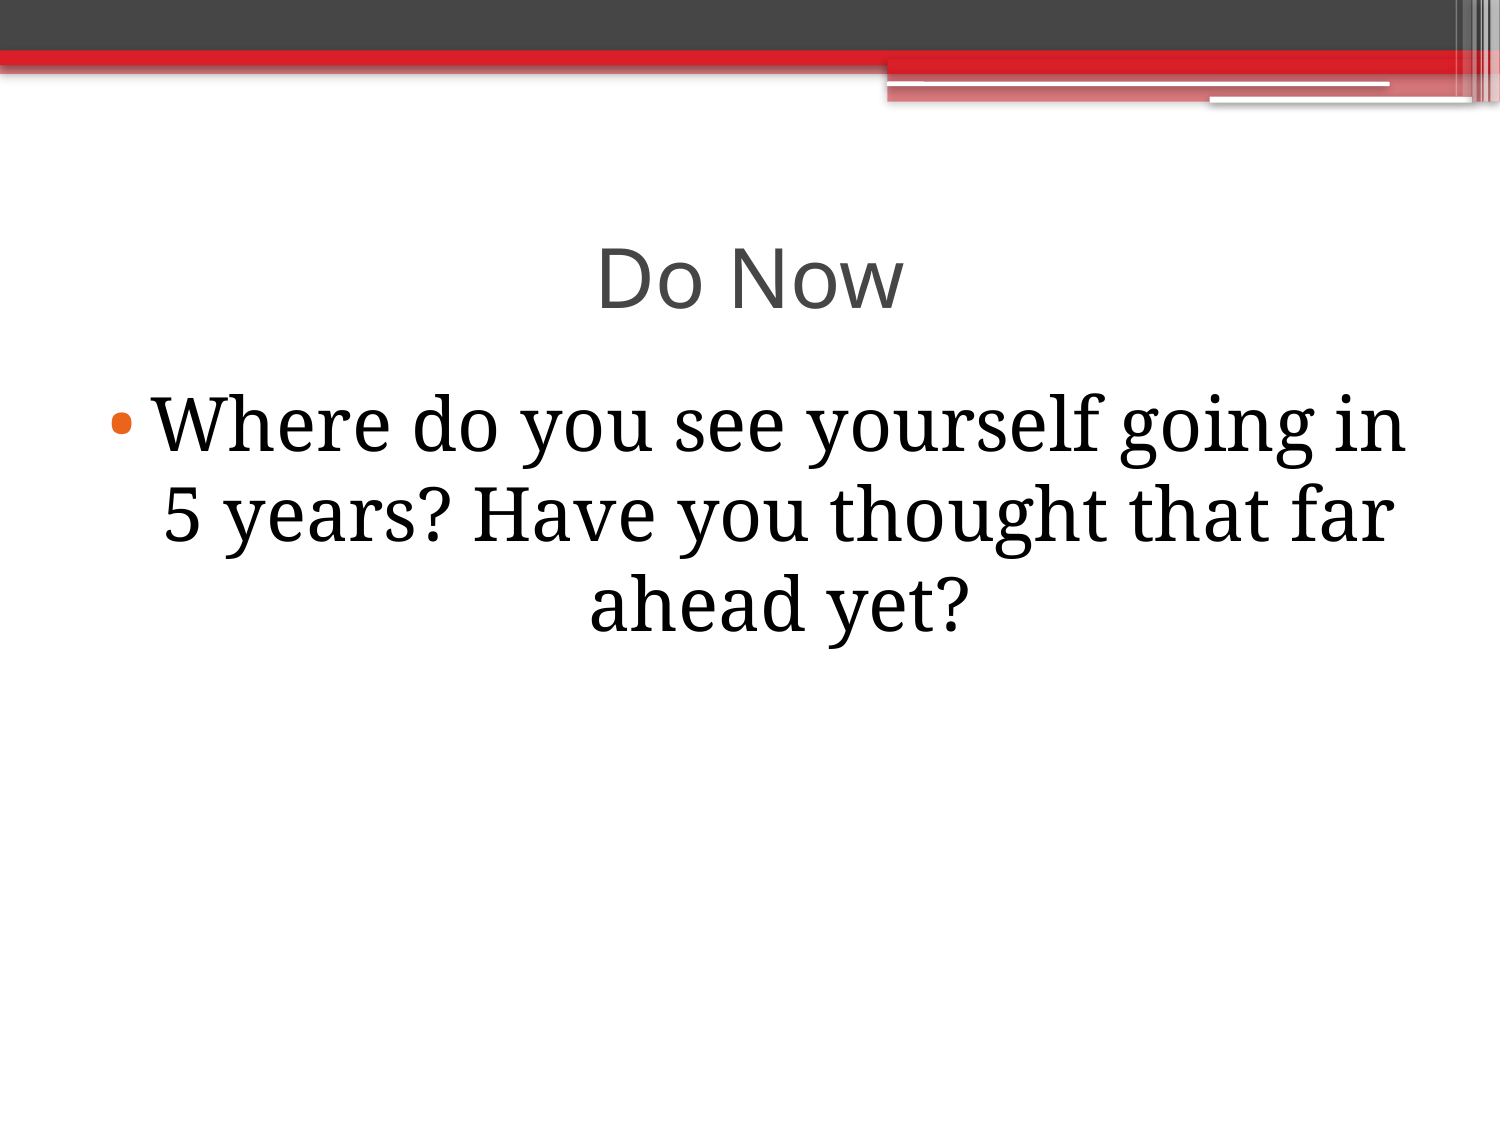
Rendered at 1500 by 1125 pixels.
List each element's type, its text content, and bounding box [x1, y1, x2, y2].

list Where do you see yourself going in 5 years? Have you thought that far ahead yet? [75, 368, 1425, 1079]
title Do Now [75, 187, 1425, 363]
